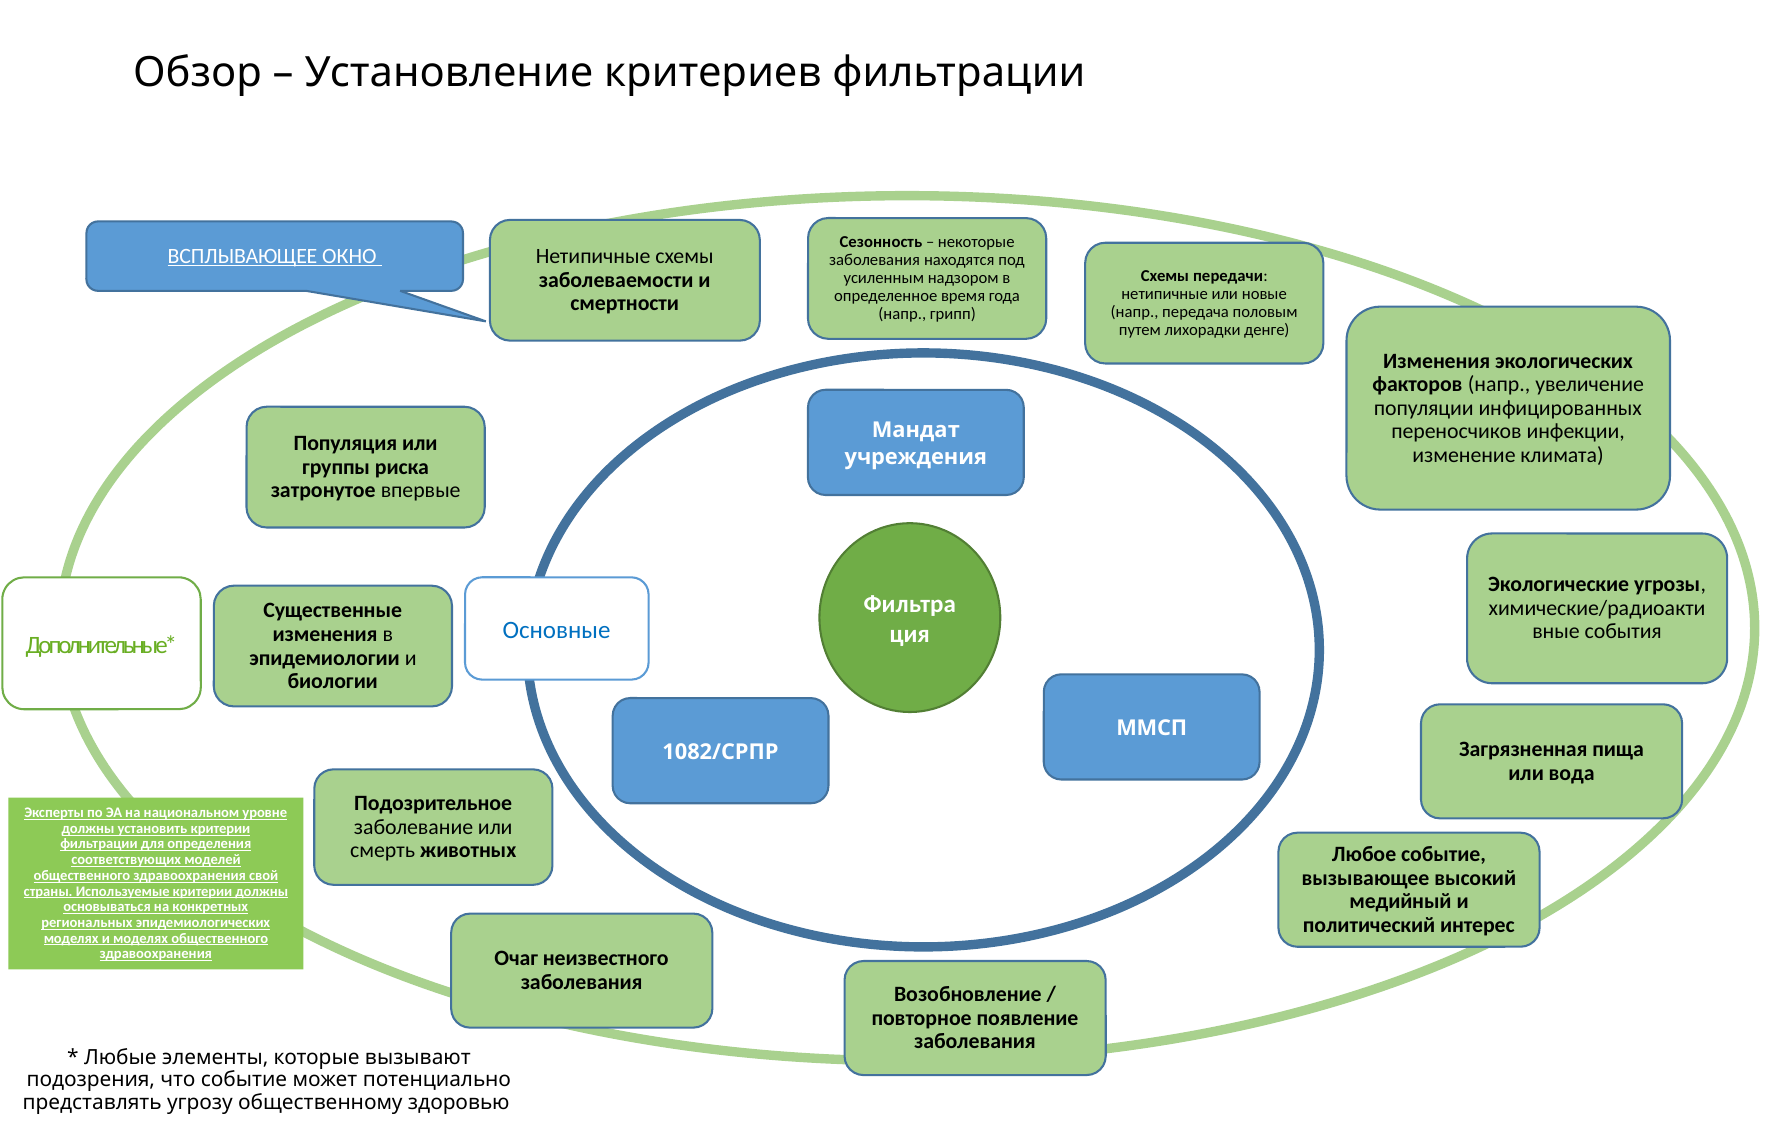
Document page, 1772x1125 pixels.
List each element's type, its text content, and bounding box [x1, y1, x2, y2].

text_box Дополнительные* [1, 576, 202, 711]
text_box Экологические угрозы, химические/радиоактивные события [1466, 532, 1729, 685]
text_box Существенные изменения в эпидемиологии и биологии [212, 584, 454, 708]
text_box Загрязненная пища или вода [1419, 703, 1684, 820]
text_box Любое событие, вызывающее высокий медийный и политический интерес [1277, 831, 1541, 948]
text_box Возобновление / повторное появление заболевания [843, 959, 1107, 1077]
text_box Изменения экологических факторов (напр., увеличение популяции инфицированных переносчиков инфекции, изменение климата) [1345, 305, 1672, 511]
text_box Подозрительное заболевание или смерть животных [313, 768, 554, 886]
text_box Эксперты по ЭА на национальном уровне должны установить критерии фильтрации для определения соответствующих моделей общественного здравоохранения свой страны. Используемые критерии должны основываться на конкретных региональных эпидемиологических моделях и моделях общественного здравоохранения [8, 797, 304, 970]
text_box ВСПЛЫВАЮЩЕЕ ОКНО [85, 220, 487, 323]
text_box ММСП [1042, 673, 1261, 781]
text_box Популяция или группы риска затронутое впервые [245, 405, 486, 529]
text_box Мандат учреждения [806, 388, 1025, 497]
text_box Очаг неизвестного заболевания [450, 912, 714, 1029]
text_box * Любые элементы, которые вызывают подозрения, что событие может потенциально представлять угрозу общественному здоровью [2, 1039, 536, 1122]
text_box Основные [463, 576, 650, 681]
text_box 1082/СРПР [611, 696, 830, 805]
text_box [528, 351, 1321, 948]
text_box Сезонность – некоторые заболевания находятся под усиленным надзором в определенное время года (напр., грипп) [806, 216, 1048, 340]
text_box [64, 194, 1756, 1061]
text_box Схемы передачи: нетипичные или новые (напр., передача половым путем лихорадки денге) [1084, 241, 1325, 365]
text_box Нетипичные схемы заболеваемости и смертности [488, 218, 761, 342]
title Обзор – Установление критериев фильтрации [118, 18, 1695, 123]
